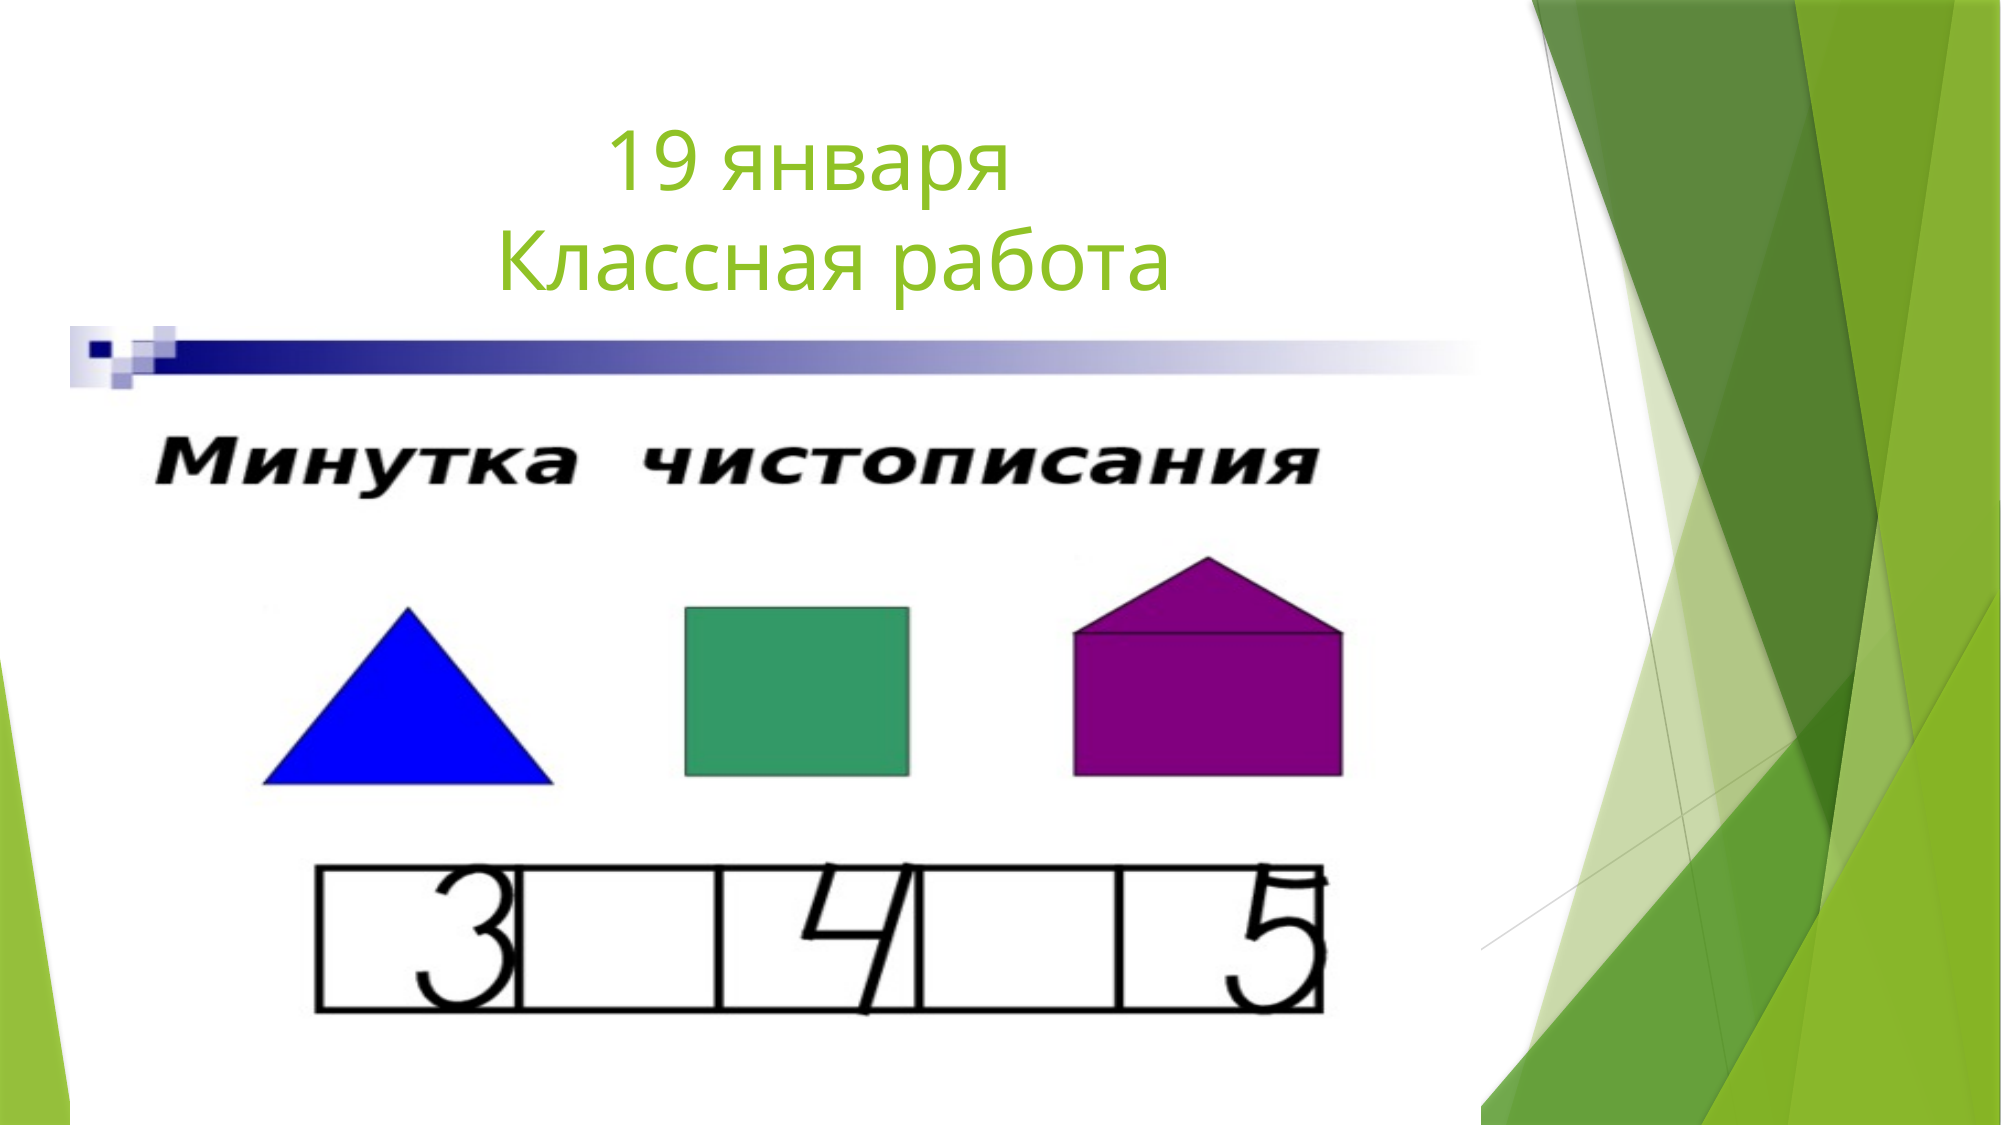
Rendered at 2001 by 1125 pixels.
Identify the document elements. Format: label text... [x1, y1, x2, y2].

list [69, 325, 1481, 1125]
title 19 января Классная работа [111, 99, 1522, 326]
